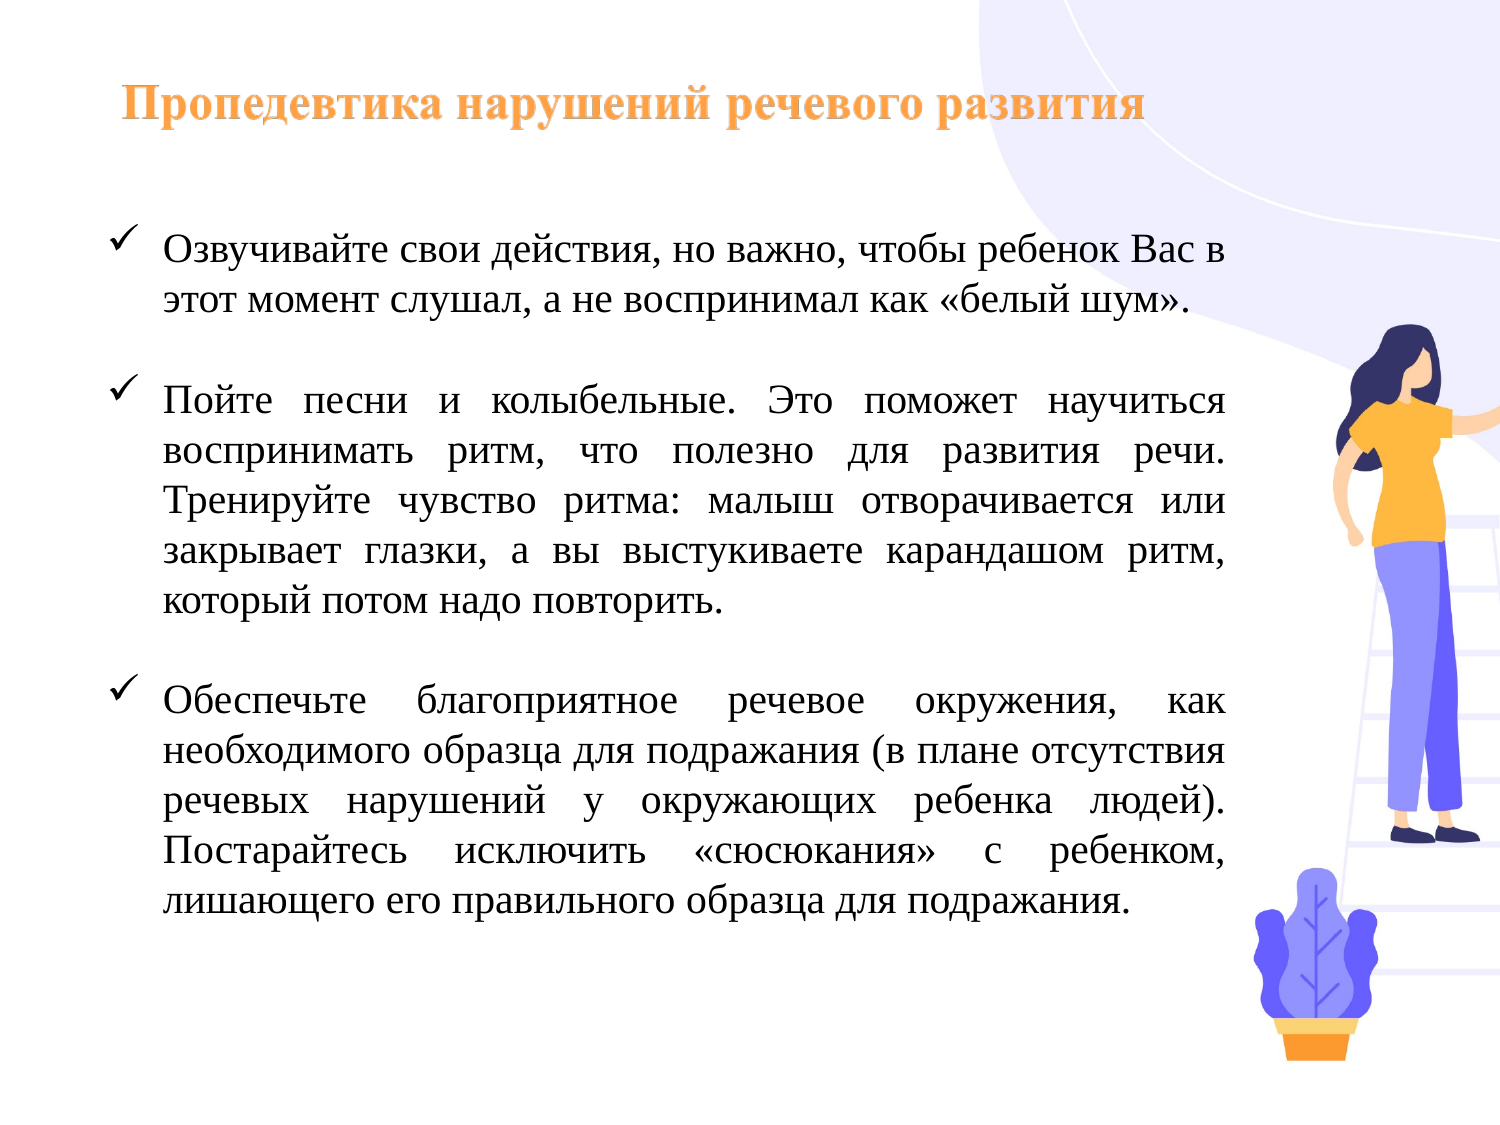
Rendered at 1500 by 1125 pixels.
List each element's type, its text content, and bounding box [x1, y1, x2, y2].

picture [0, 0, 1500, 1125]
text_box Озвучивайте свои действия, но важно, чтобы ребенок Вас в этот момент слушал, а не воспринимал как «белый шум». Пойте песни и колыбельные. Это поможет научиться воспринимать ритм, что полезно для развития речи. Тренируйте чувство ритма: малыш отворачивается или закрывает глазки, а вы выстукиваете карандашом ритм, который потом надо повторить. Обеспечьте благоприятное речевое окружения, как необходимого образца для подражания (в плане отсутствия речевых нарушений у окружающих ребенка людей). Постарайтесь исключить «сюсюкания» с ребенком, лишающего его правильного образца для подражания. [91, 213, 1241, 929]
